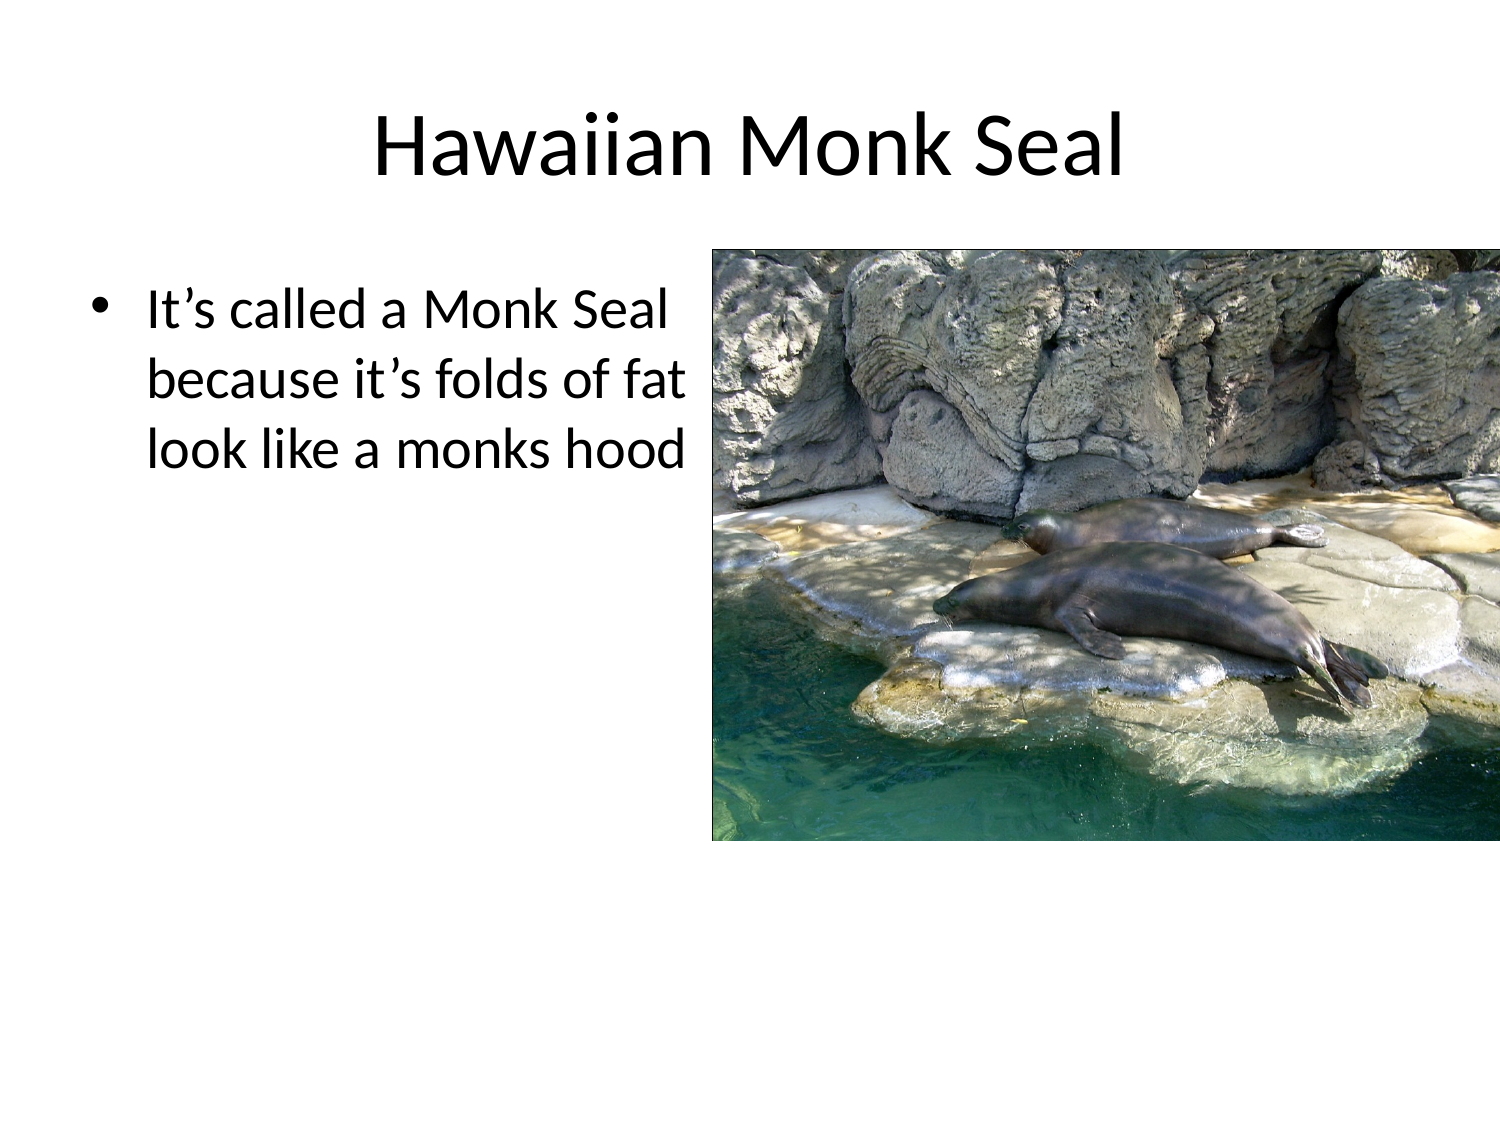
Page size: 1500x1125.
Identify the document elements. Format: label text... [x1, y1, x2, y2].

list It’s called a Monk Seal because it’s folds of fat look like a monks hood [75, 262, 738, 1005]
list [712, 249, 1500, 841]
title Hawaiian Monk Seal [75, 45, 1425, 233]
